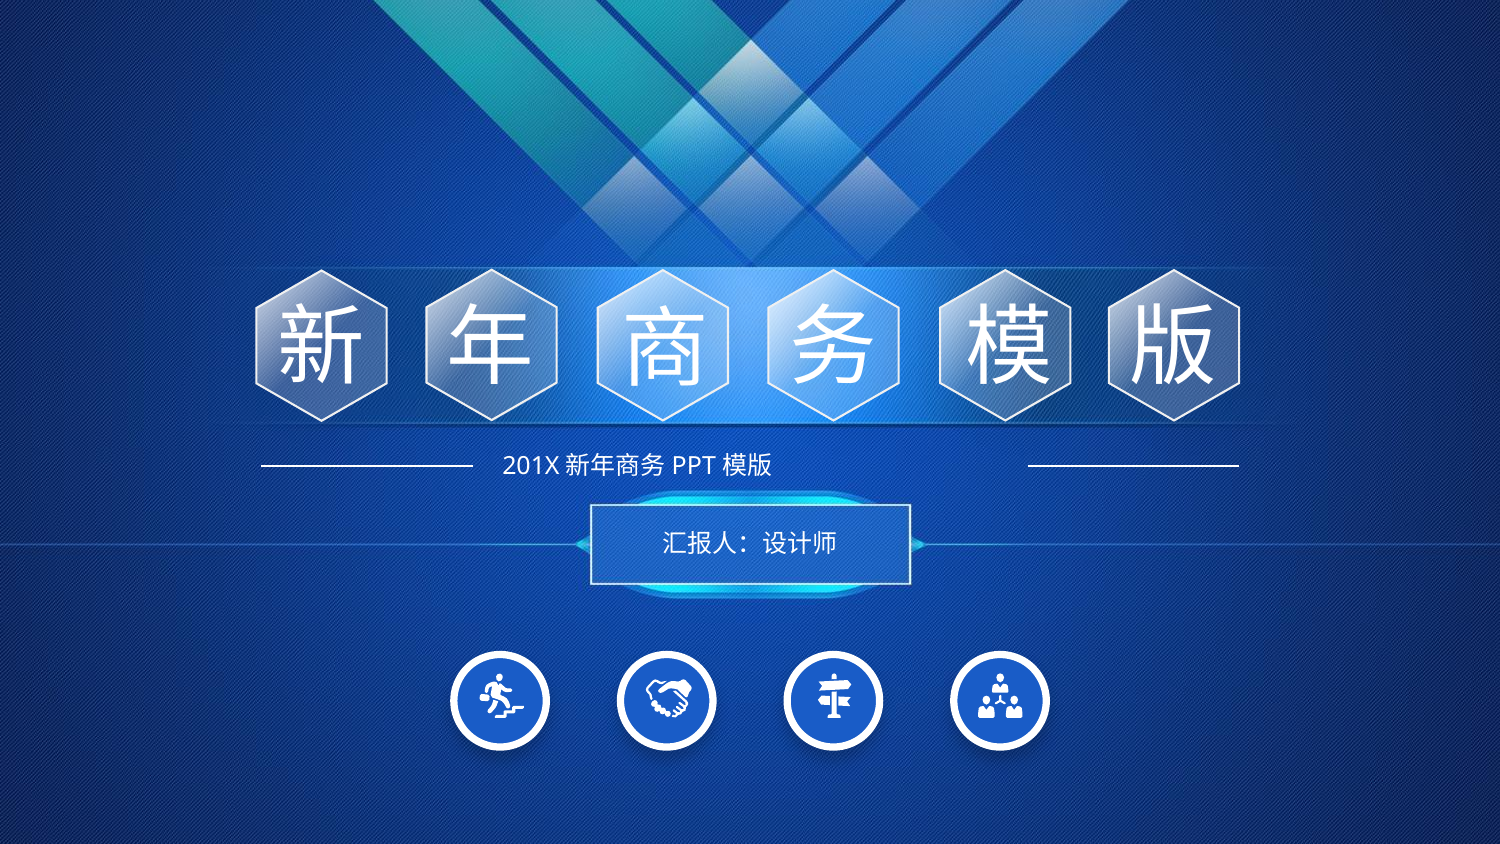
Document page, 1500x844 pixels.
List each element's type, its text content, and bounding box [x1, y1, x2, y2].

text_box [261, 442, 1239, 489]
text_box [597, 270, 728, 421]
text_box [1108, 270, 1240, 421]
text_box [768, 270, 899, 421]
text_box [953, 654, 1047, 748]
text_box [453, 654, 547, 748]
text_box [620, 654, 713, 748]
picture [0, 0, 1500, 844]
text_box 汇报人：设计师 [627, 517, 874, 568]
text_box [787, 654, 880, 748]
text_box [426, 269, 557, 421]
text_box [940, 270, 1071, 421]
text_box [256, 270, 387, 421]
